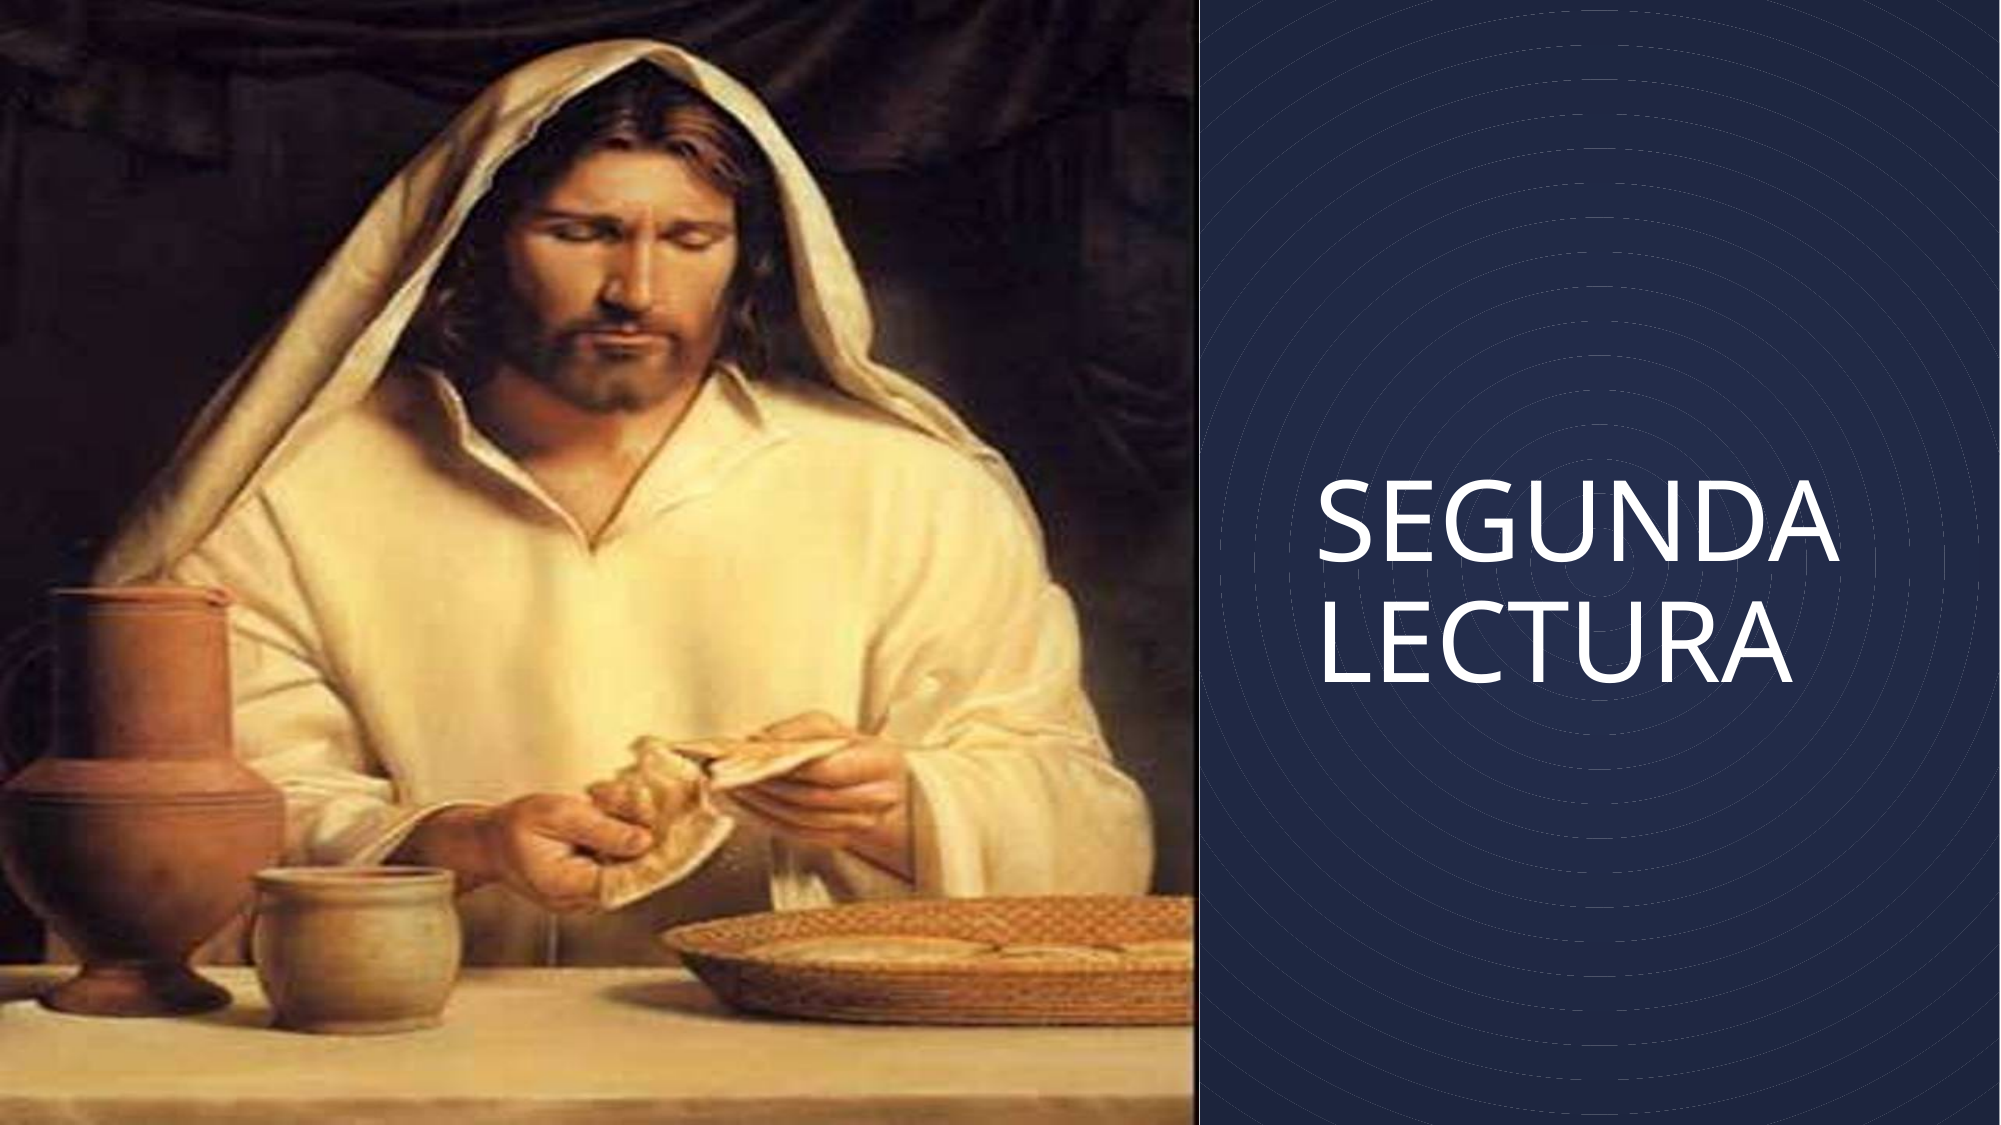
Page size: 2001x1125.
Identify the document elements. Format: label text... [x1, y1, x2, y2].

picture [0, 0, 1199, 1125]
title SEGUNDA LECTURA [1299, 387, 1898, 715]
